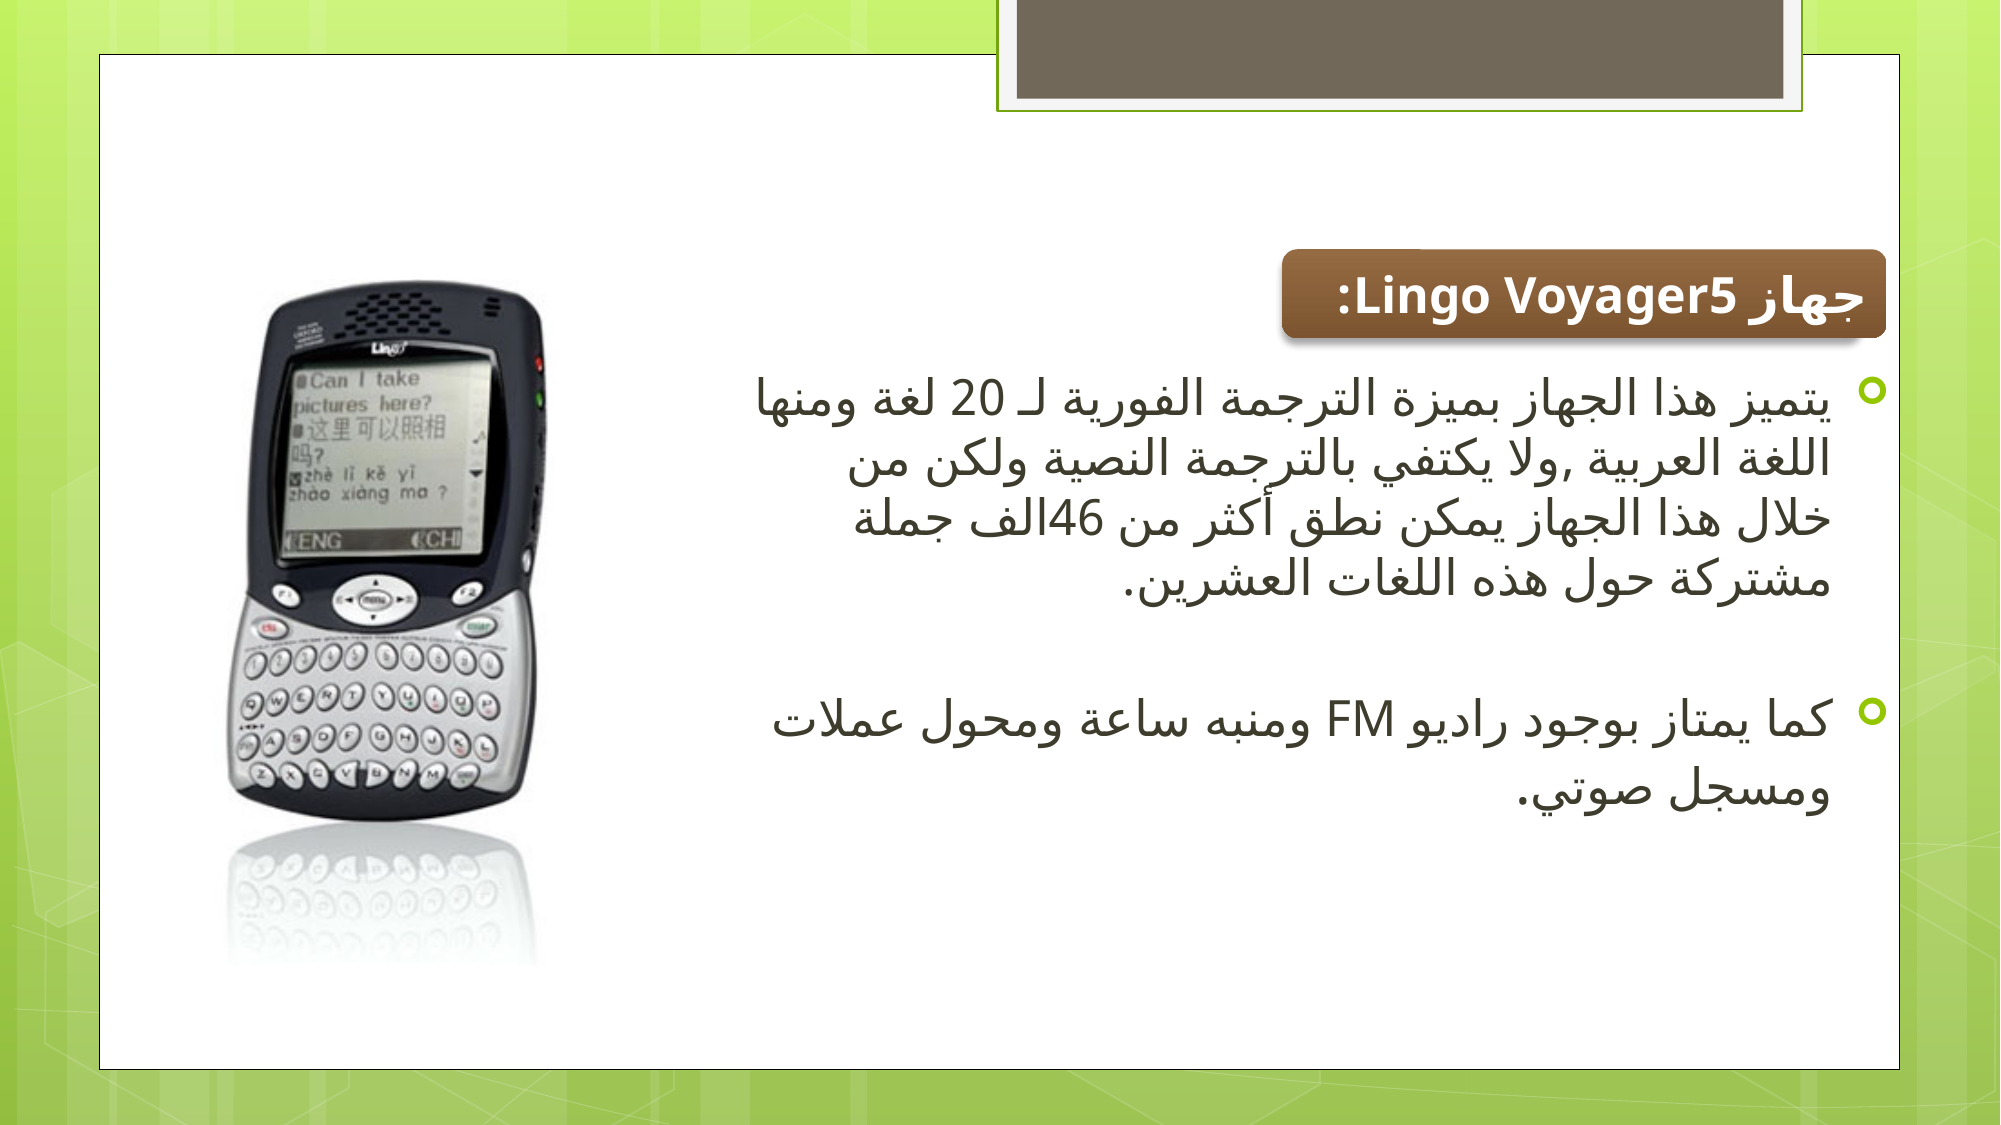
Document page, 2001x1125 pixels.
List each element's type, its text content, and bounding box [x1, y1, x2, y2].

text_box جهاز Lingo Voyager5: [1282, 249, 1887, 339]
list يتميز هذا الجهاز بميزة الترجمة الفورية لـ 20 لغة ومنها اللغة العربية ,ولا يكتفي بالترجمة النصية ولكن من خلال هذا الجهاز يمكن نطق أكثر من 46الف جملة مشتركة حول هذه اللغات العشرين. كما يمتاز بوجود راديو FM ومنبه ساعة ومحول عملات ومسجل صوتي. [722, 357, 1905, 962]
picture [112, 279, 658, 966]
